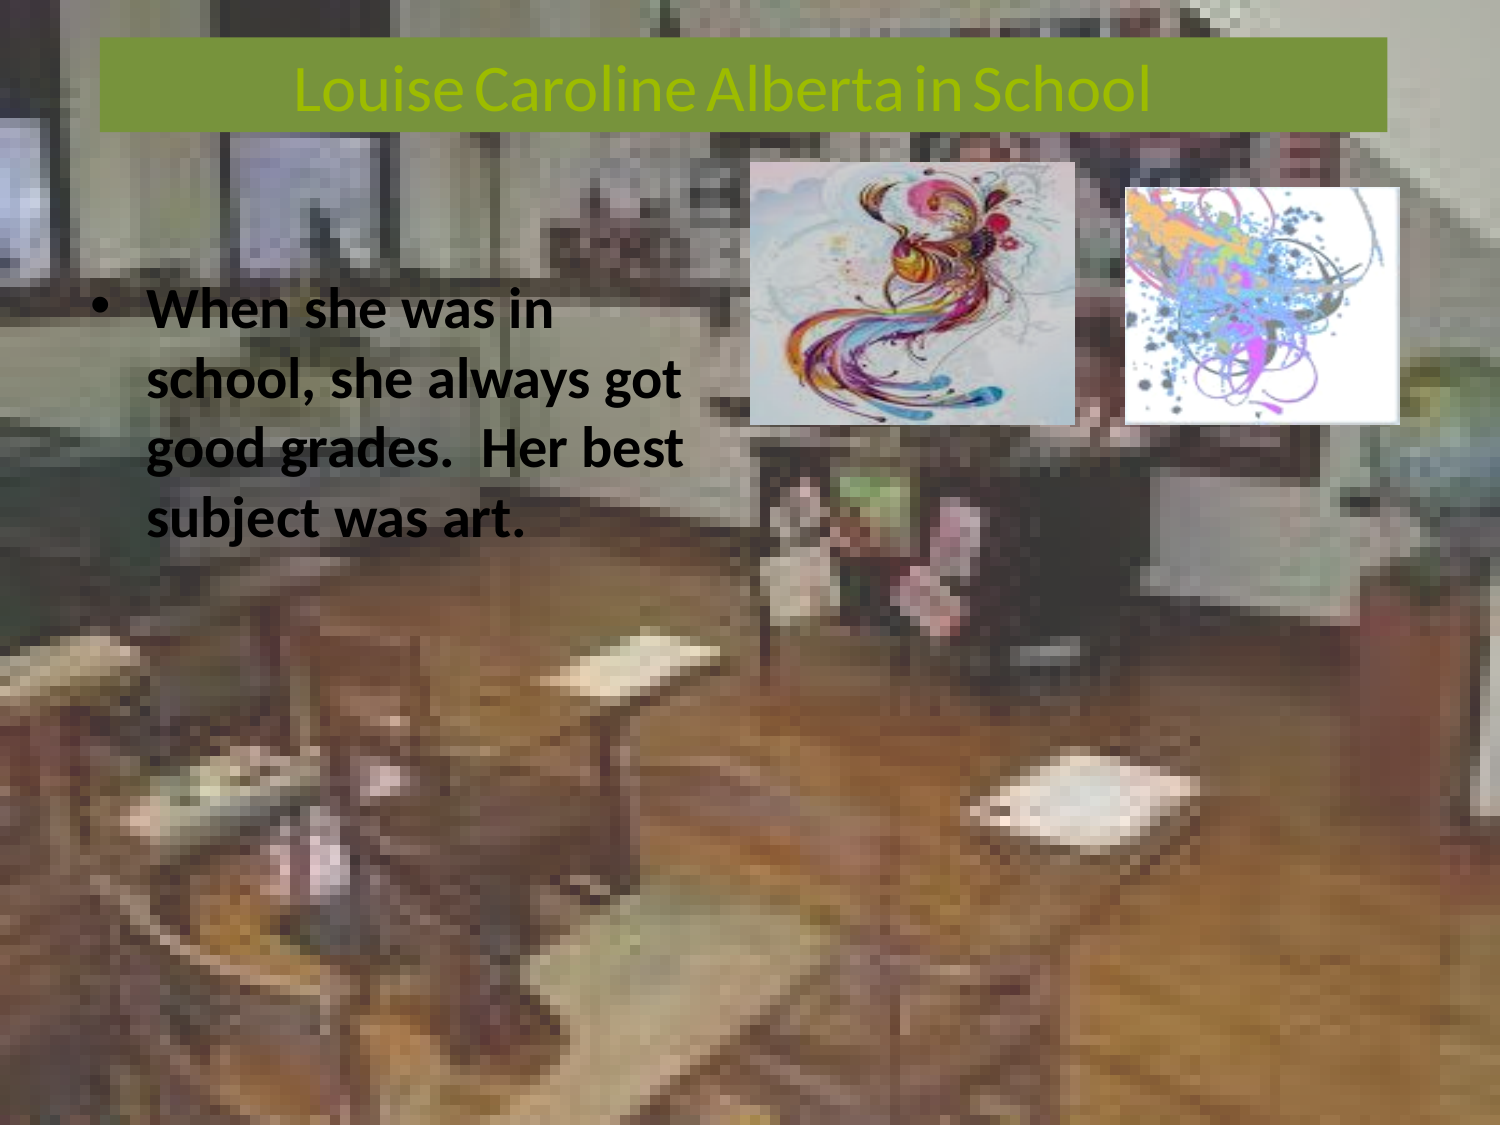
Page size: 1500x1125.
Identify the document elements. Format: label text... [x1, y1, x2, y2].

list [1124, 187, 1401, 426]
picture [749, 162, 1076, 426]
list When she was in school, she always got good grades. Her best subject was art. [75, 262, 738, 1005]
text_box Louise Caroline Alberta in School [99, 37, 1388, 133]
